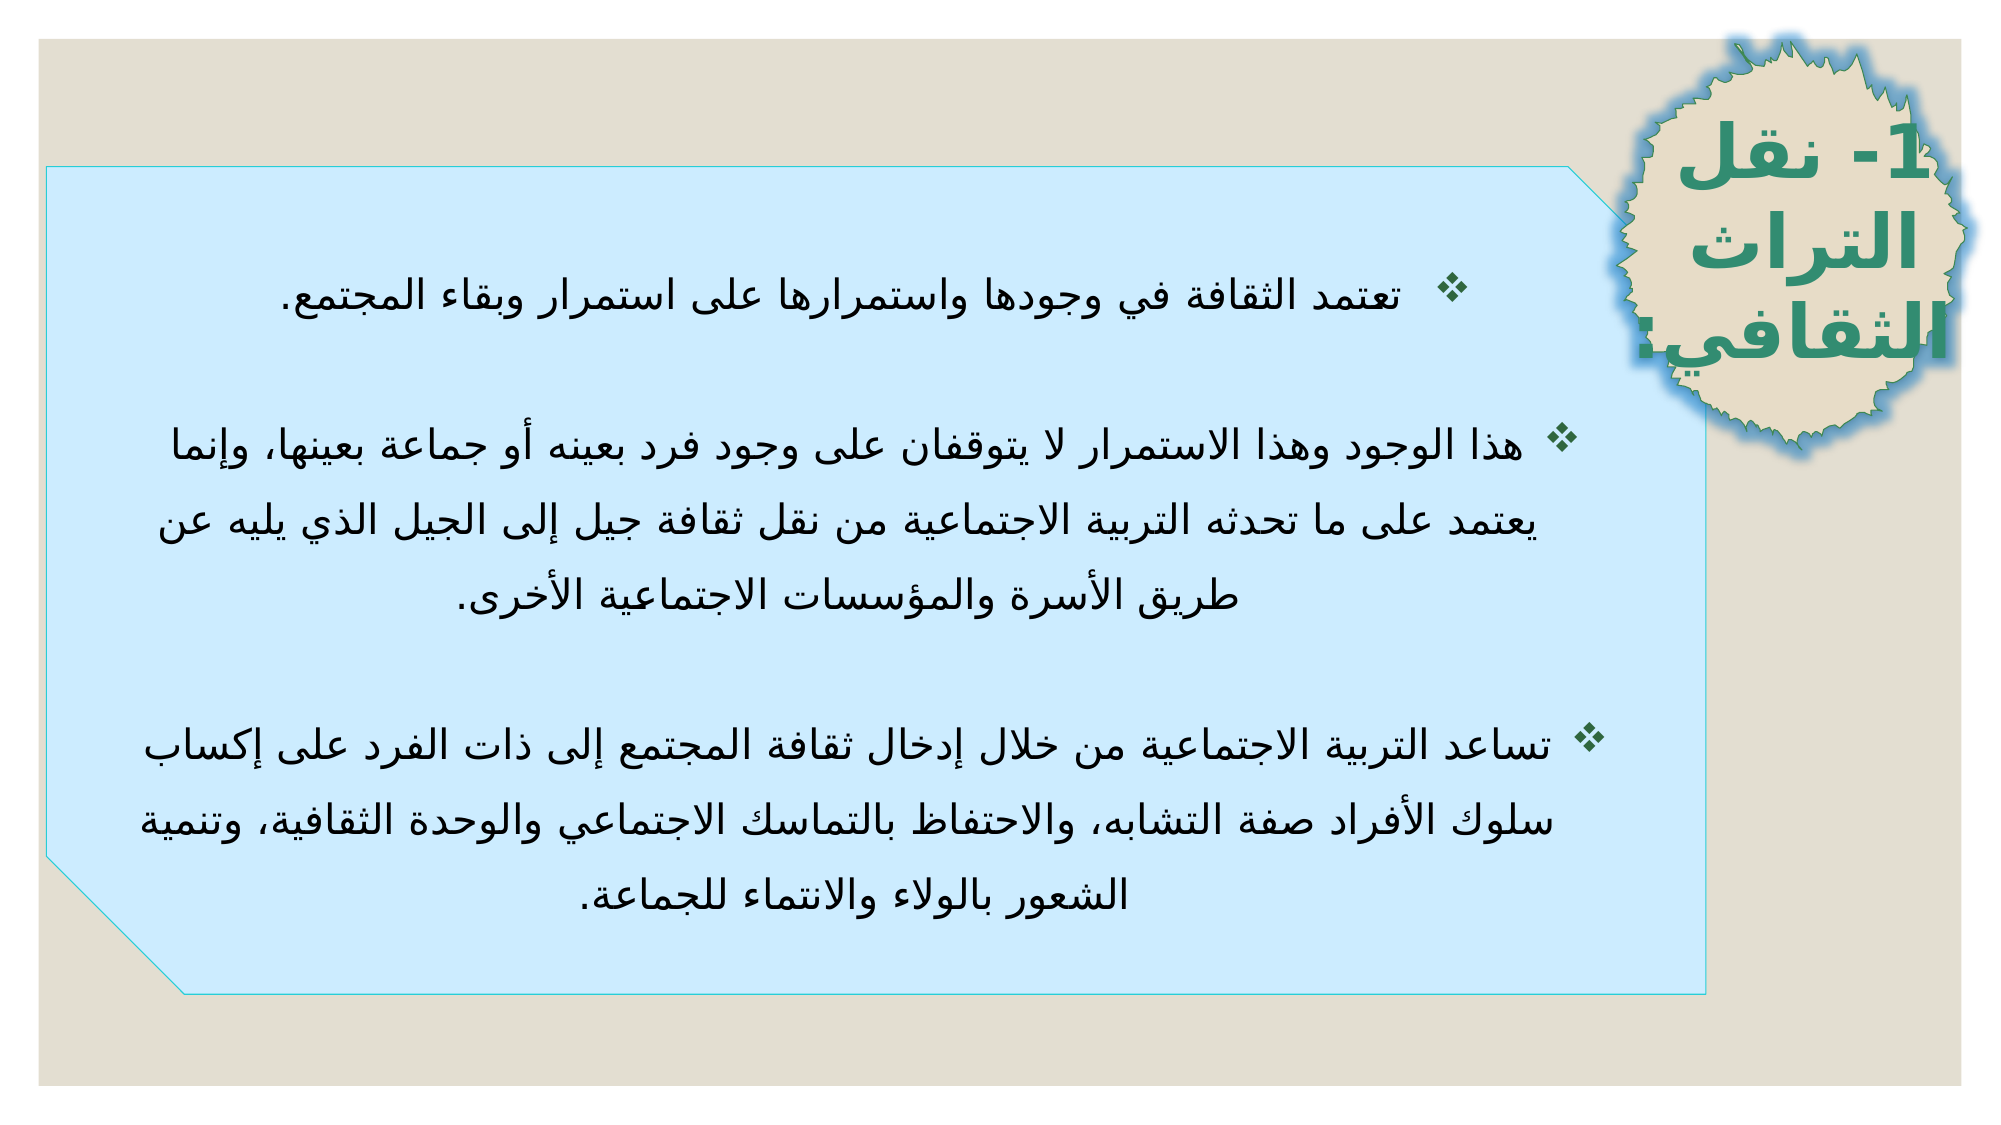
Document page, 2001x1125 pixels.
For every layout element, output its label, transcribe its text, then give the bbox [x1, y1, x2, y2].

text_box 1- نقل التراث الثقافي: [1615, 40, 1969, 451]
text_box تعتمد الثقافة في وجودها واستمرارها على استمرار وبقاء المجتمع. هذا الوجود وهذا الاستمرار لا يتوقفان على وجود فرد بعينه أو جماعة بعينها، وإنما يعتمد على ما تحدثه التربية الاجتماعية من نقل ثقافة جيل إلى الجيل الذي يليه عن طريق الأسرة والمؤسسات الاجتماعية الأخرى. تساعد التربية الاجتماعية من خلال إدخال ثقافة المجتمع إلى ذات الفرد على إكساب سلوك الأفراد صفة التشابه، والاحتفاظ بالتماسك الاجتماعي والوحدة الثقافية، وتنمية الشعور بالولاء والانتماء للجماعة. [45, 166, 1707, 995]
